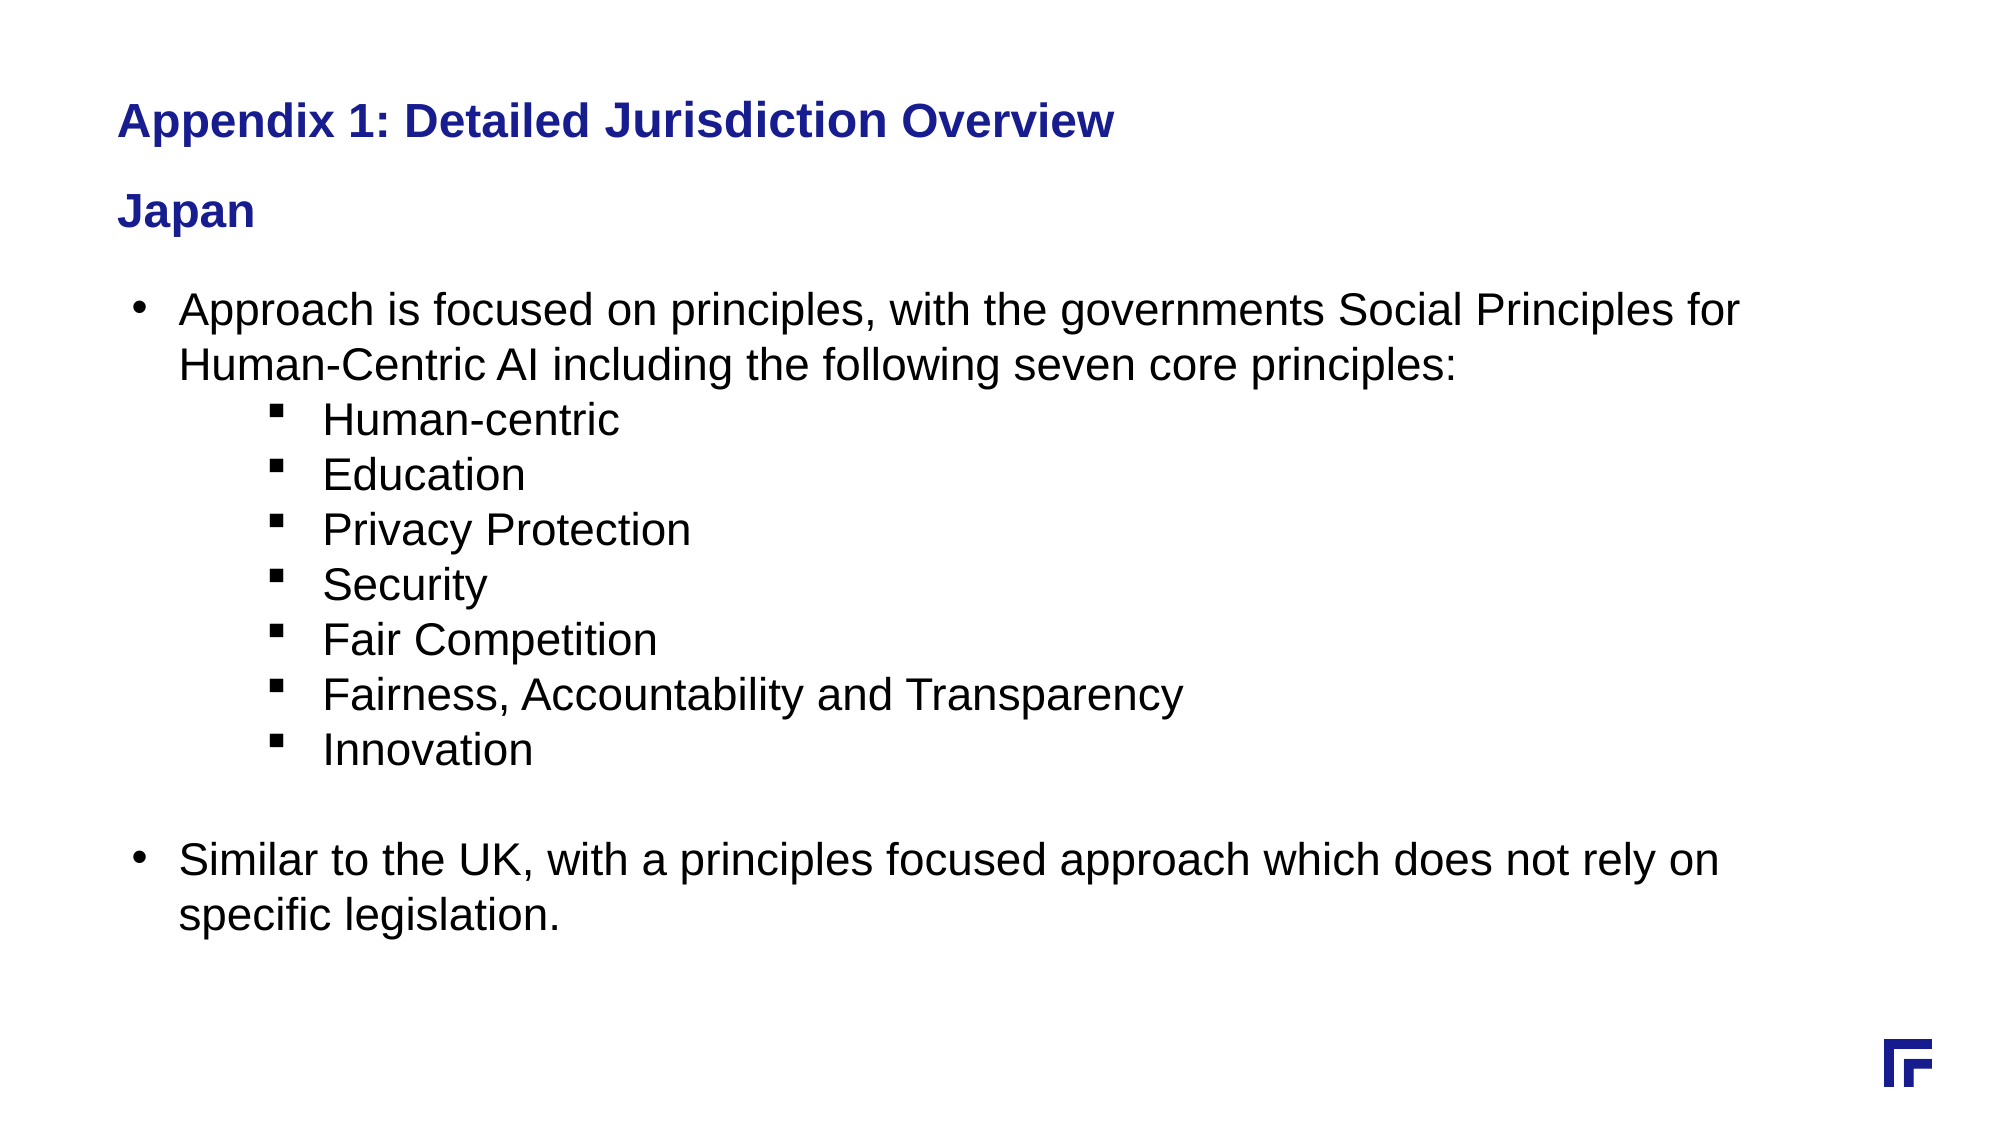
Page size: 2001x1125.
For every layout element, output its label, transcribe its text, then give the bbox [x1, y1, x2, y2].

text_box Approach is focused on principles, with the governments Social Principles for Human-Centric AI including the following seven core principles: Human-centric Education Privacy Protection Security Fair Competition Fairness, Accountability and Transparency Innovation Similar to the UK, with a principles focused approach which does not rely on specific legislation. [116, 272, 1892, 947]
picture [1884, 1039, 1932, 1087]
text_box Appendix 1: Detailed Jurisdiction Overview [116, 87, 1325, 273]
